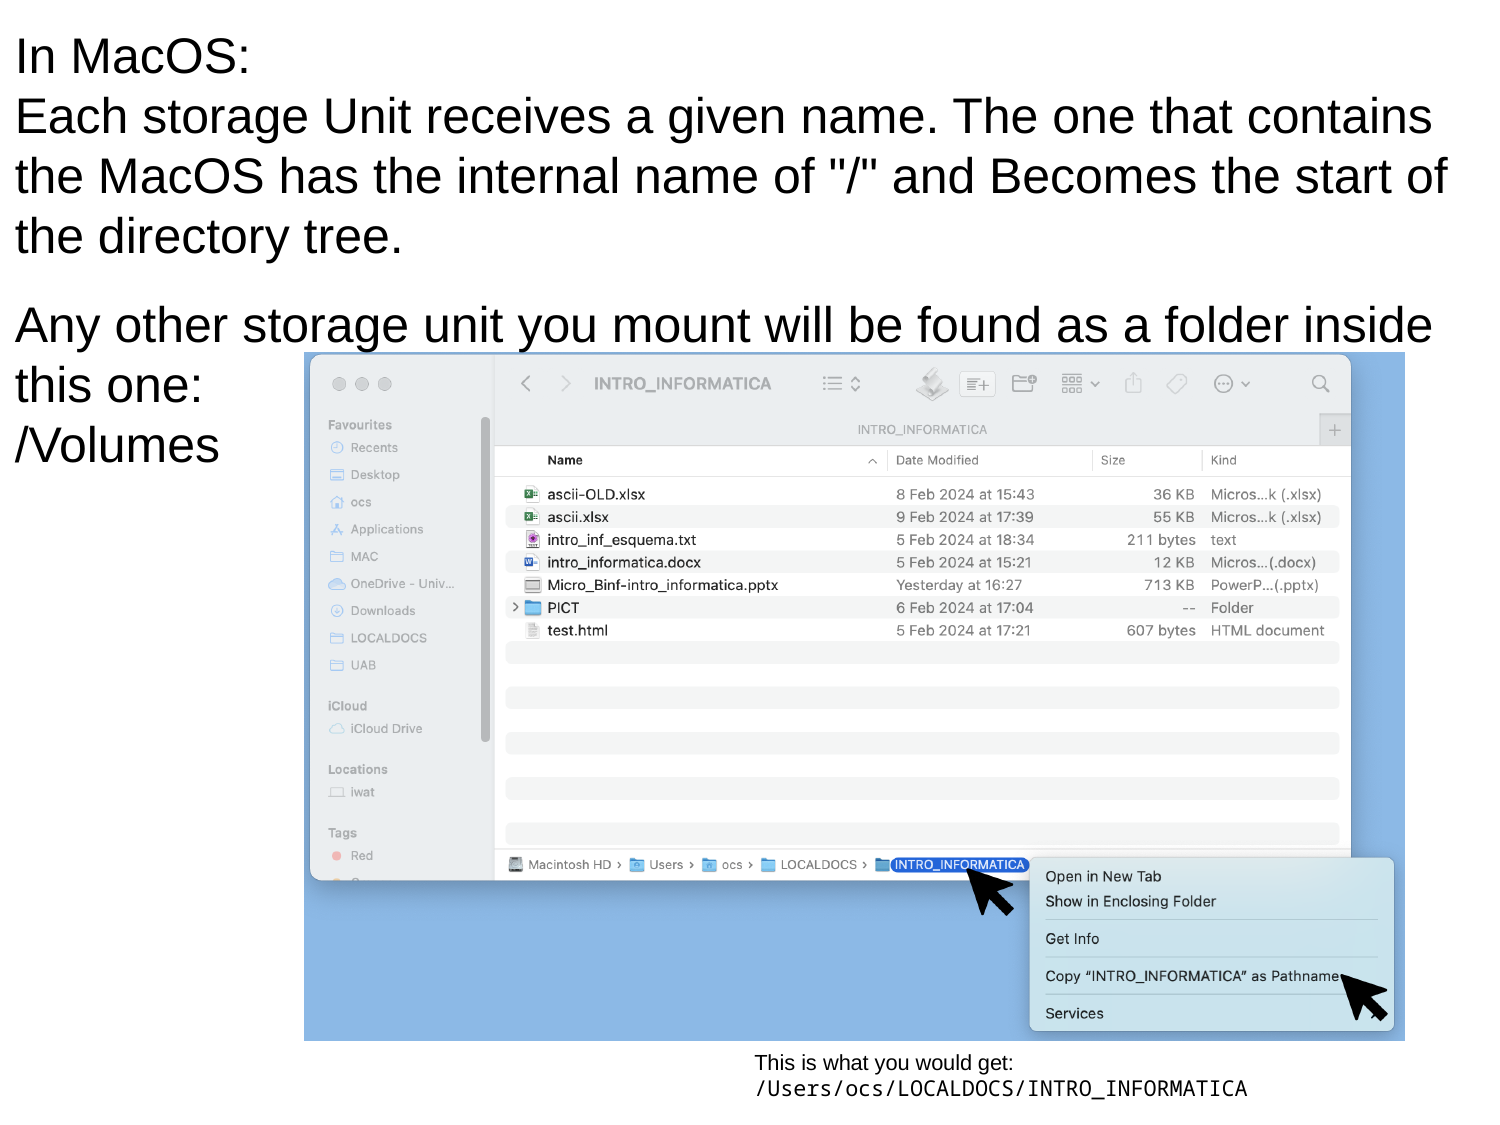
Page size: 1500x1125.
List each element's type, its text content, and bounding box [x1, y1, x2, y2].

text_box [304, 351, 1405, 1042]
text_box In MacOS: Each storage Unit receives a given name. The one that contains the MacOS has the internal name of "/" and Becomes the start of the directory tree. [0, 16, 1479, 271]
text_box This is what you would get: /Users/ocs/LOCALDOCS/INTRO_INFORMATICA [739, 1040, 1500, 1108]
text_box Any other storage unit you mount will be found as a folder inside this one: /Volumes [0, 285, 1479, 481]
